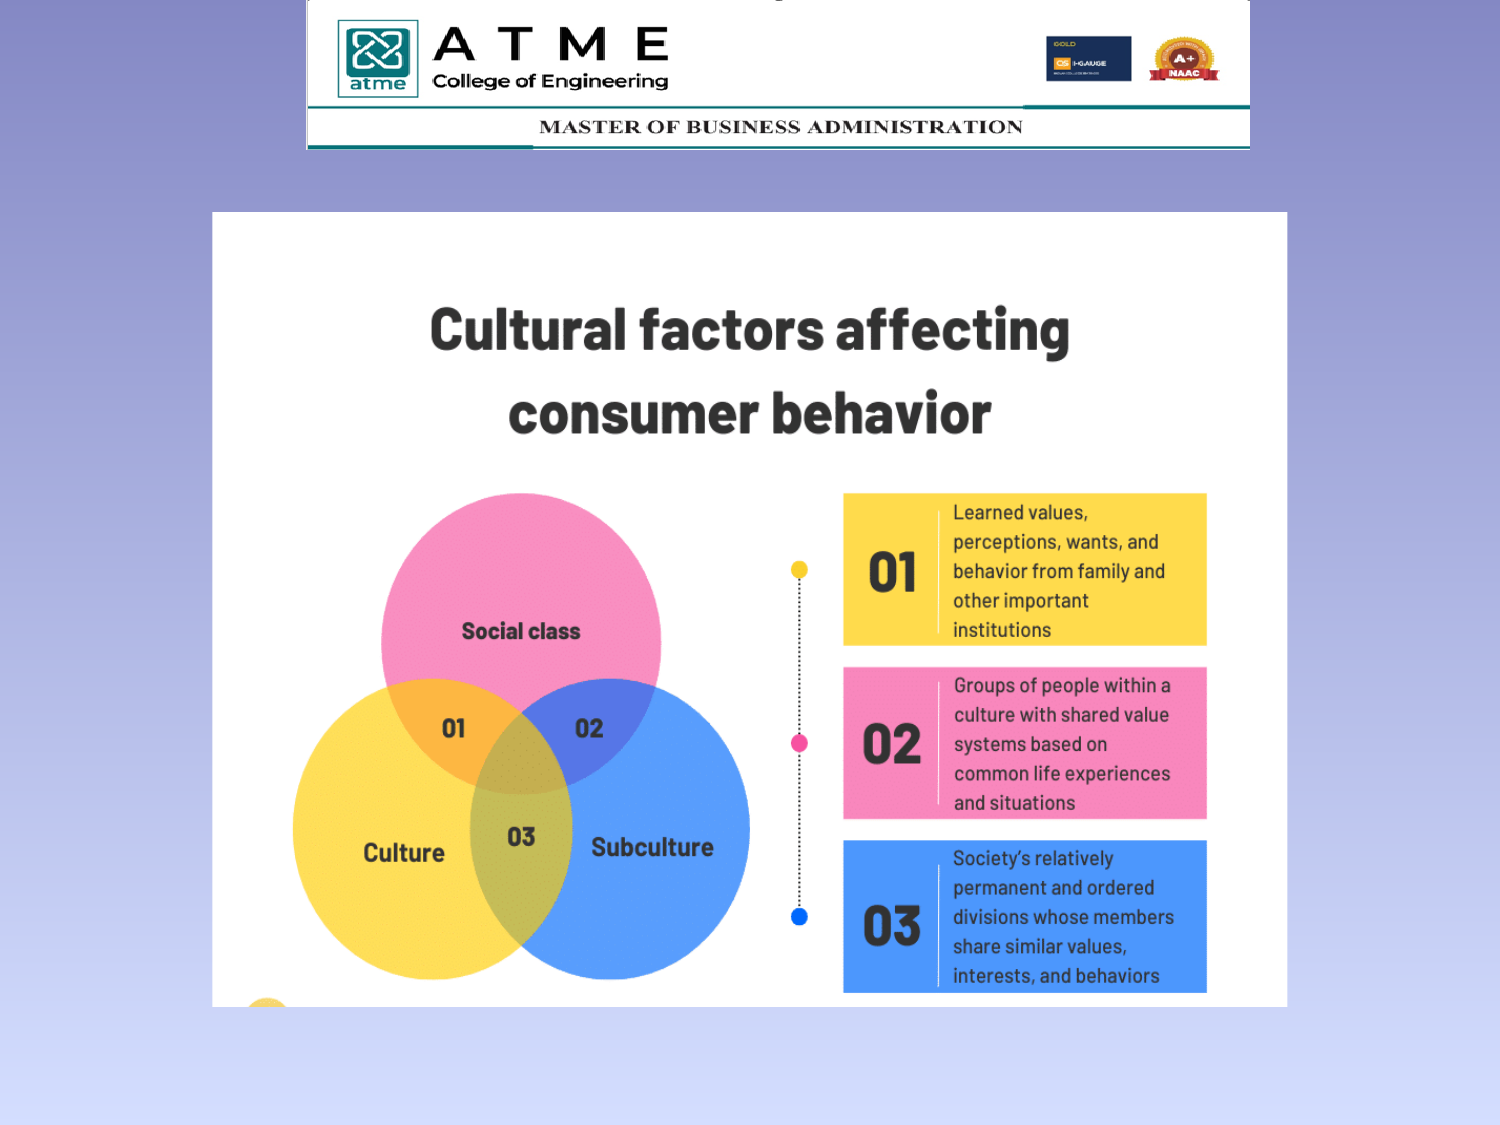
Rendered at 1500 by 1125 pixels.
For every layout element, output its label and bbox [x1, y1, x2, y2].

list [212, 212, 1288, 1007]
picture [306, 0, 1250, 150]
